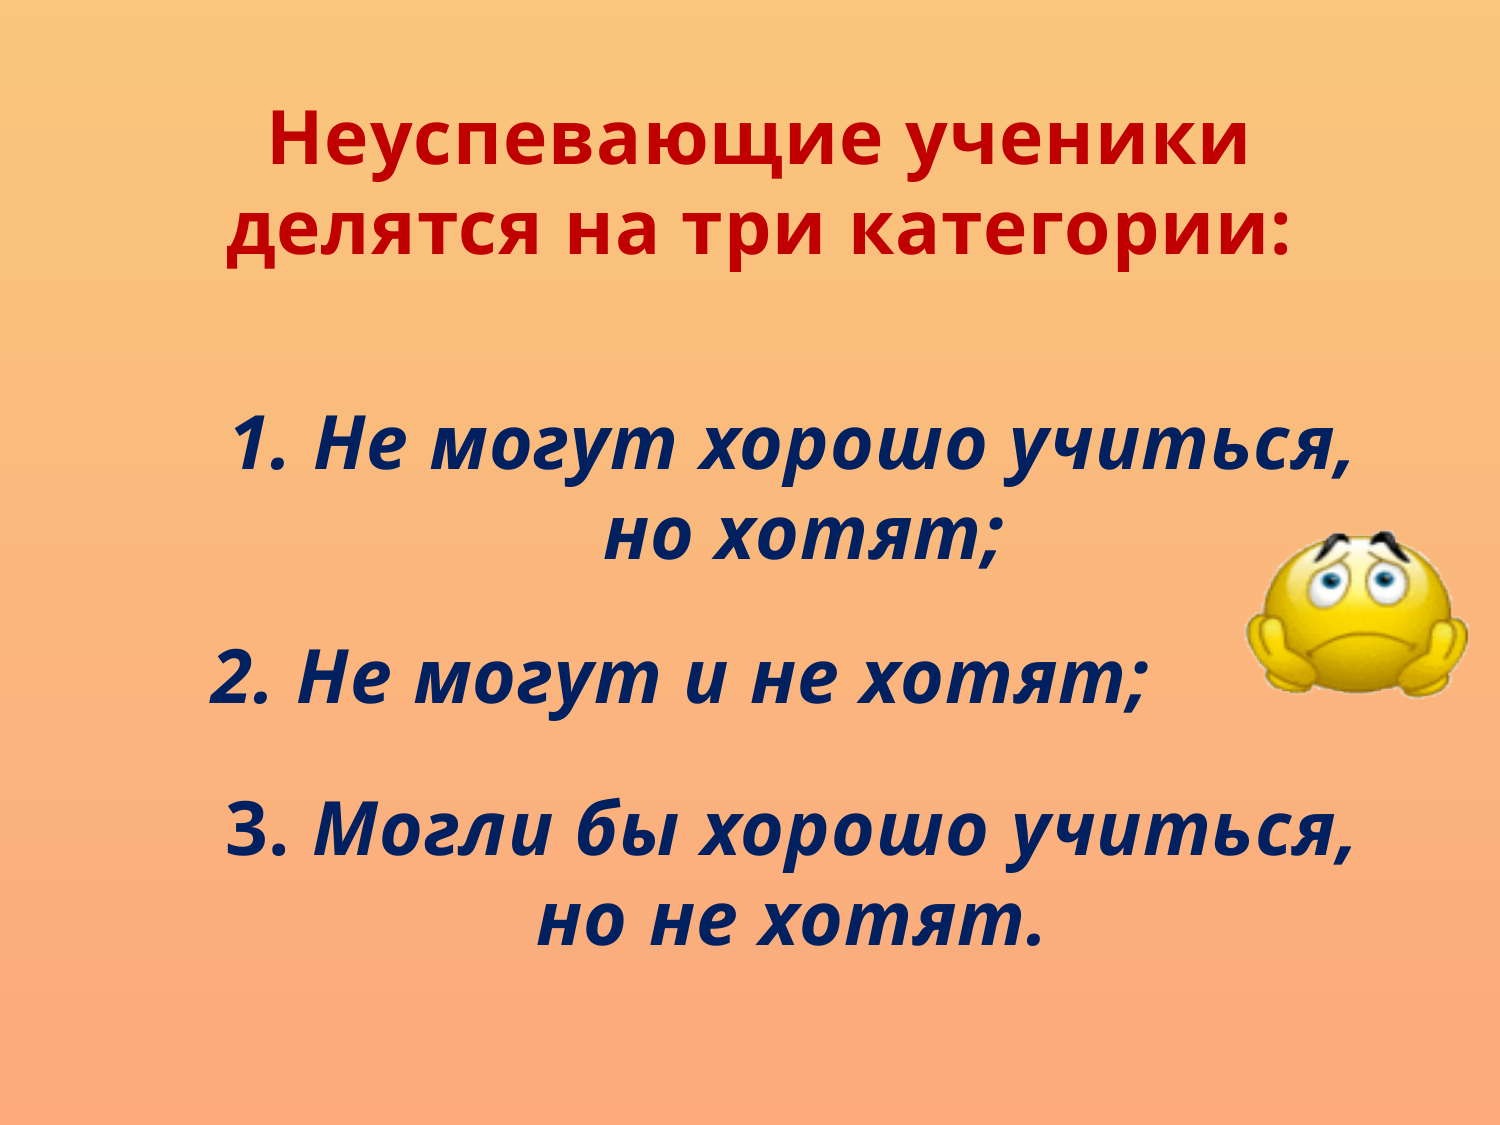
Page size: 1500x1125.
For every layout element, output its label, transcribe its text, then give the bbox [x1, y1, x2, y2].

text_box 2. Не могут и не хотят; [196, 621, 1167, 726]
text_box 3. Могли бы хорошо учиться, но не хотят. [189, 773, 1397, 969]
text_box 1. Не могут хорошо учиться, но хотят; [212, 386, 1396, 582]
picture [1218, 515, 1500, 725]
text_box Неуспевающие ученики делятся на три категории: [210, 81, 1310, 277]
